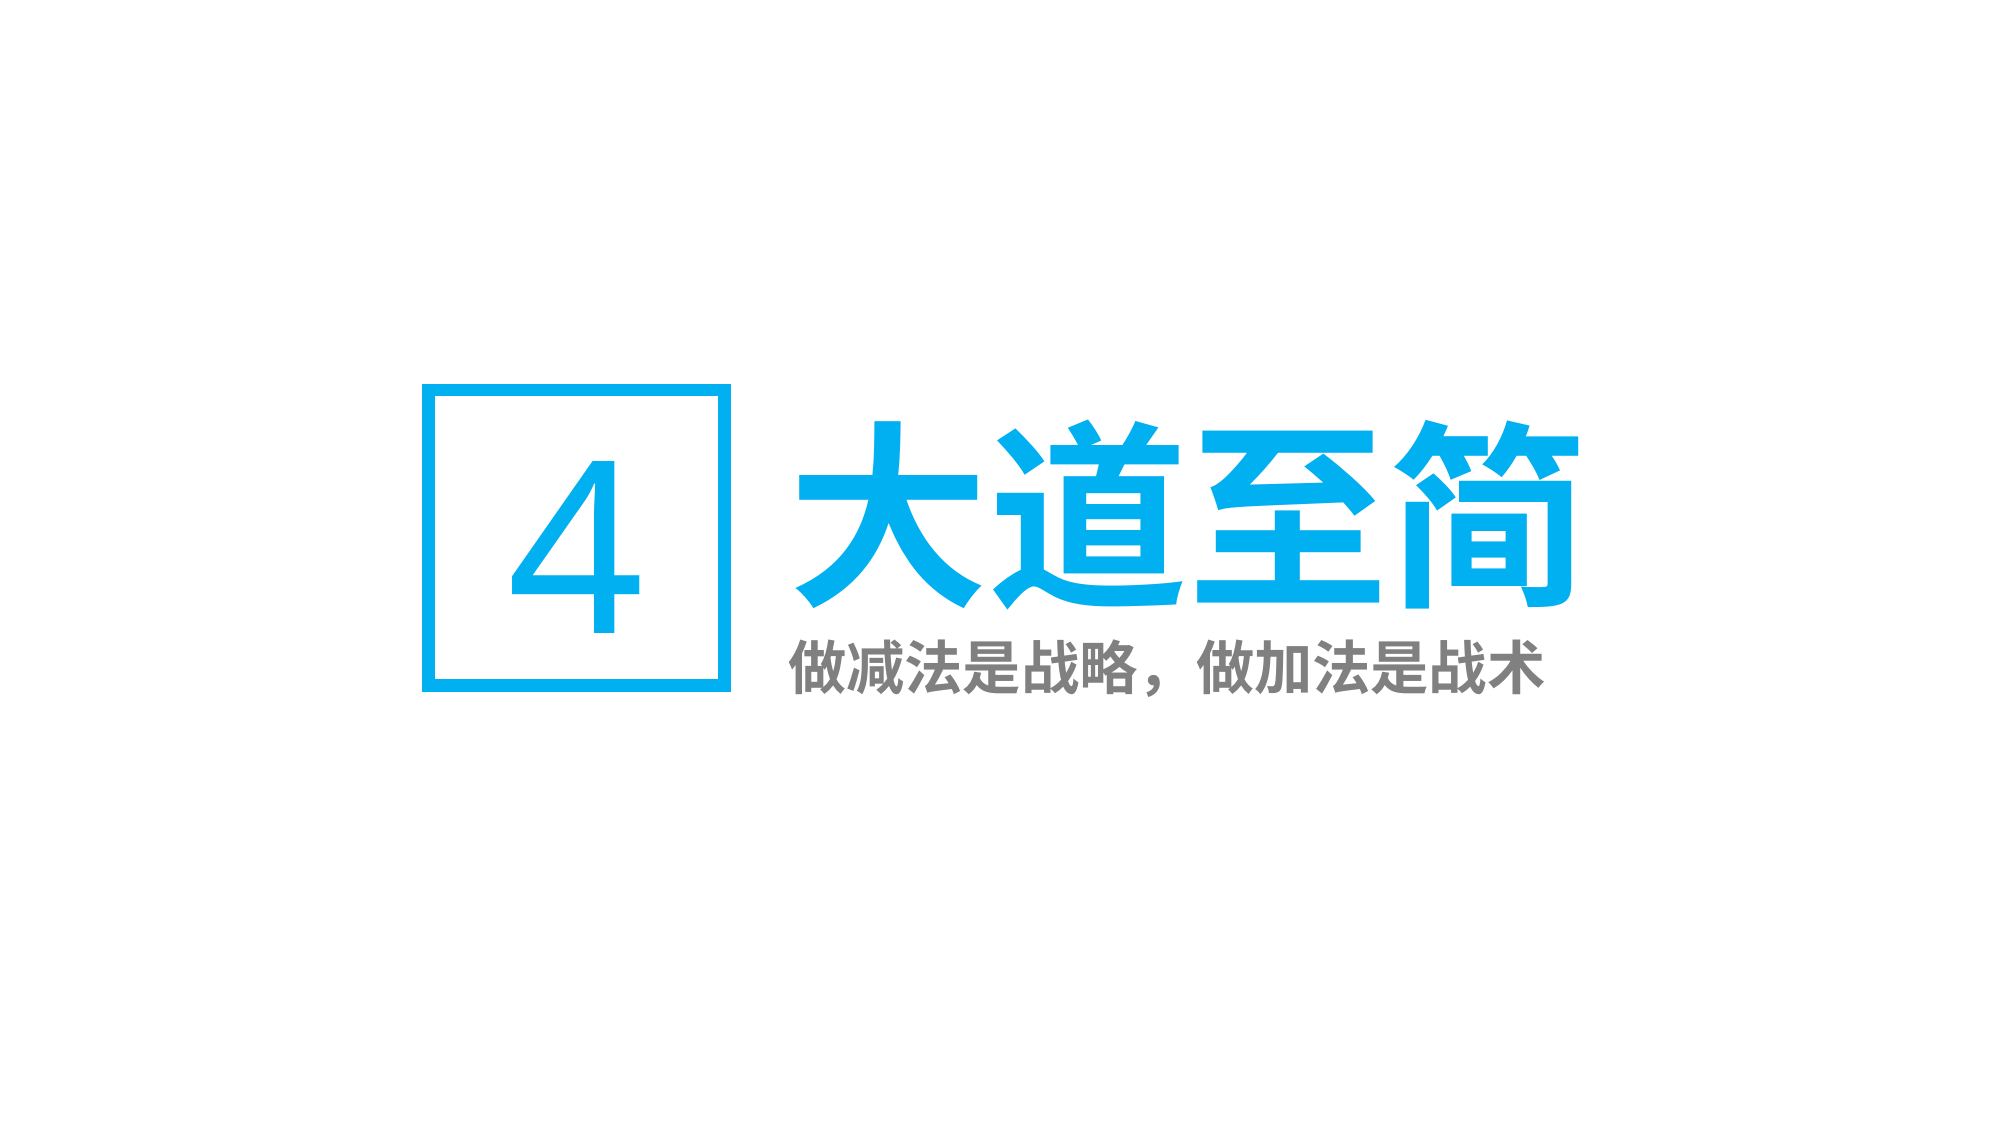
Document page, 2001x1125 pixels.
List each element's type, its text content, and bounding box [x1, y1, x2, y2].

text_box 大道至简 做减法是战略，做加法是战术 [773, 383, 1604, 709]
text_box 4 [428, 389, 725, 687]
